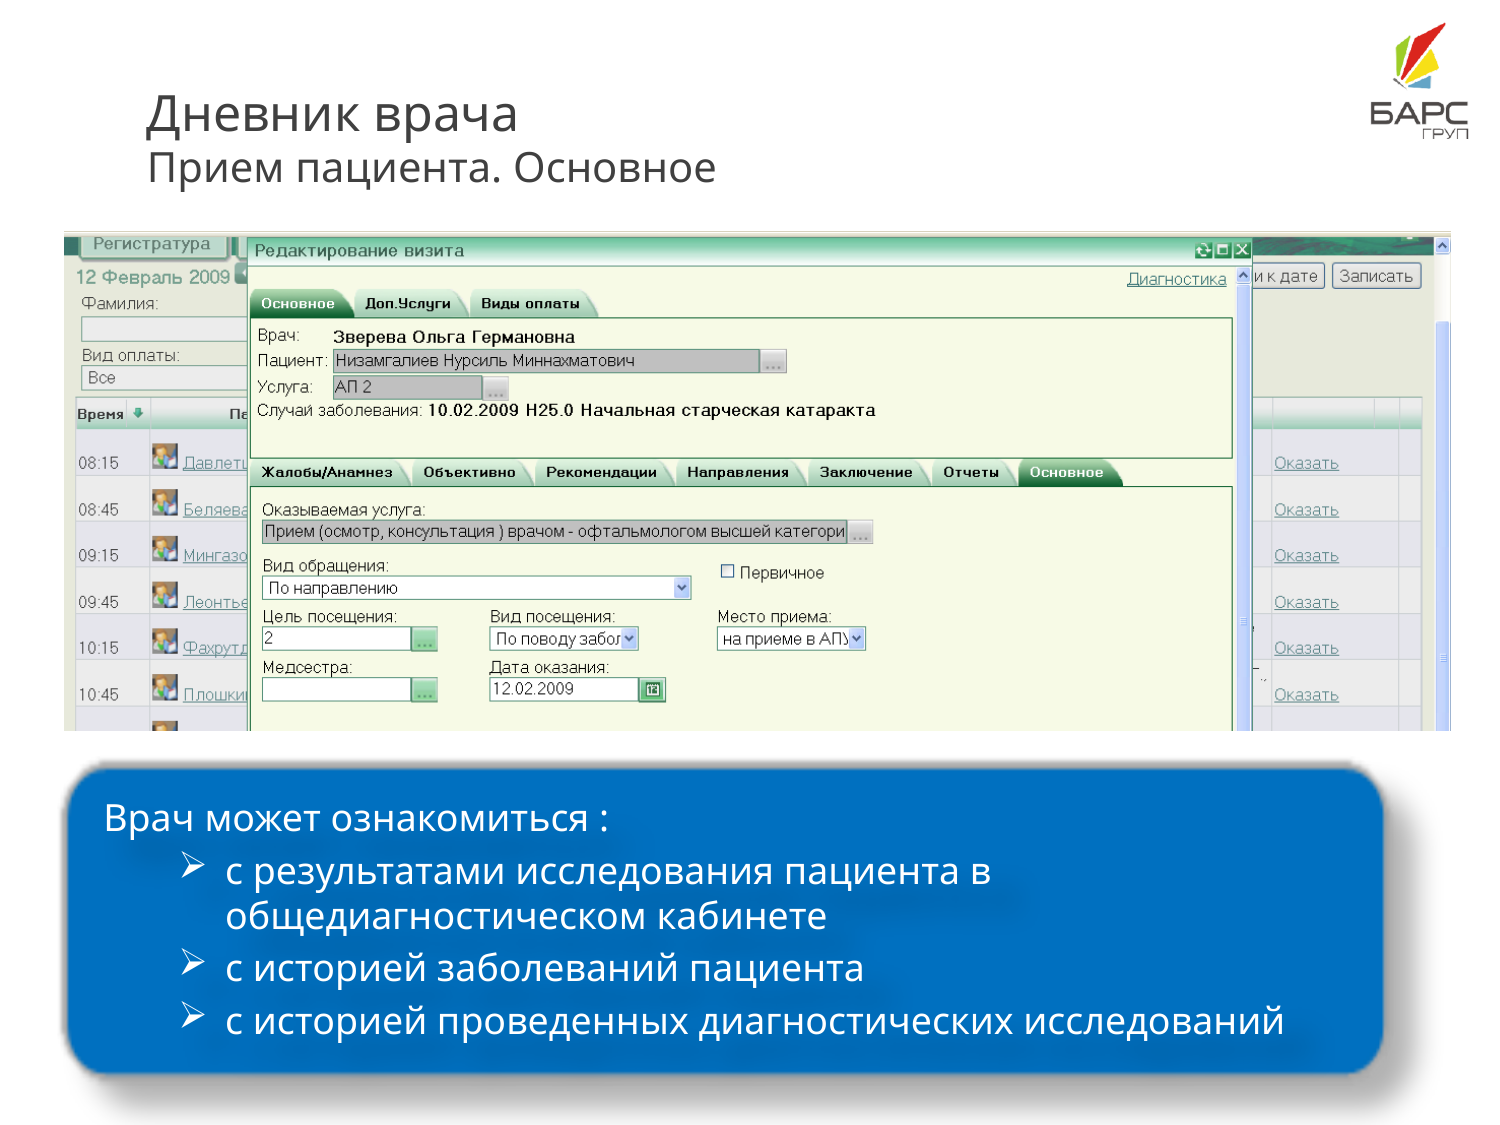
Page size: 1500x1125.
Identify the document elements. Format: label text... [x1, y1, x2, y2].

picture [64, 231, 1452, 732]
picture [1335, 0, 1500, 165]
text_box Дневник врача Прием пациента. Основное [123, 78, 1424, 207]
picture [52, 751, 1400, 1095]
